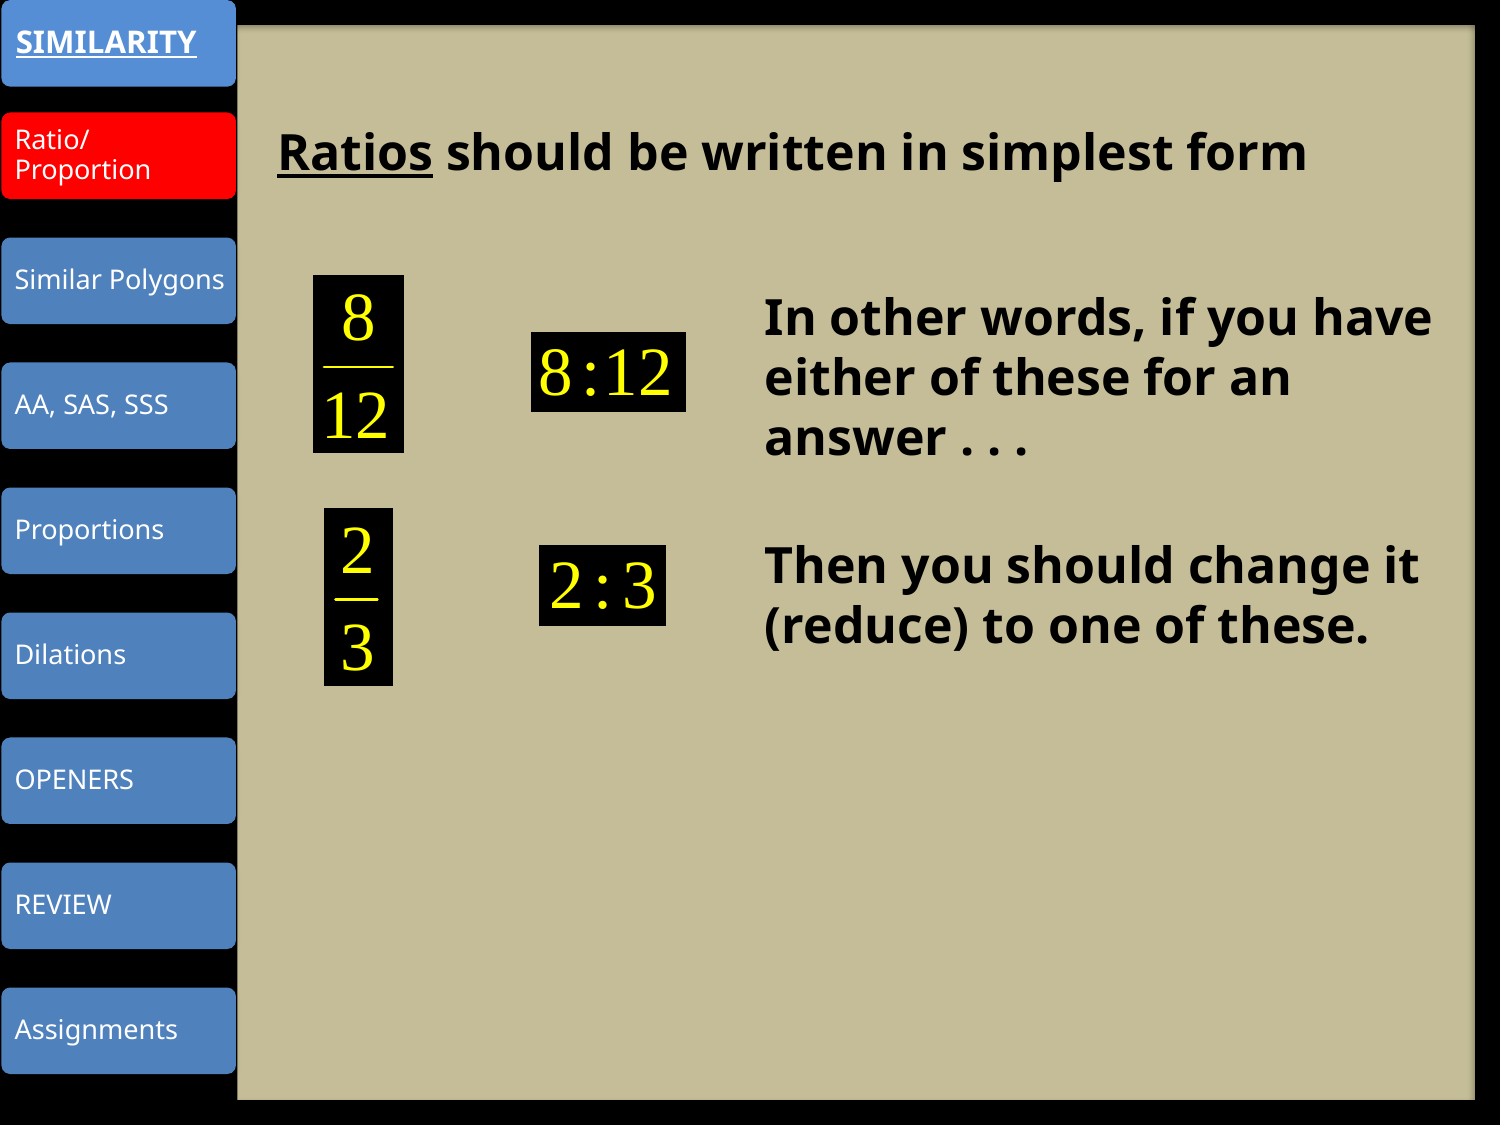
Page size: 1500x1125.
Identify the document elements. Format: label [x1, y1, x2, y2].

text_box [238, 0, 1500, 1125]
text_box [0, 0, 238, 1125]
